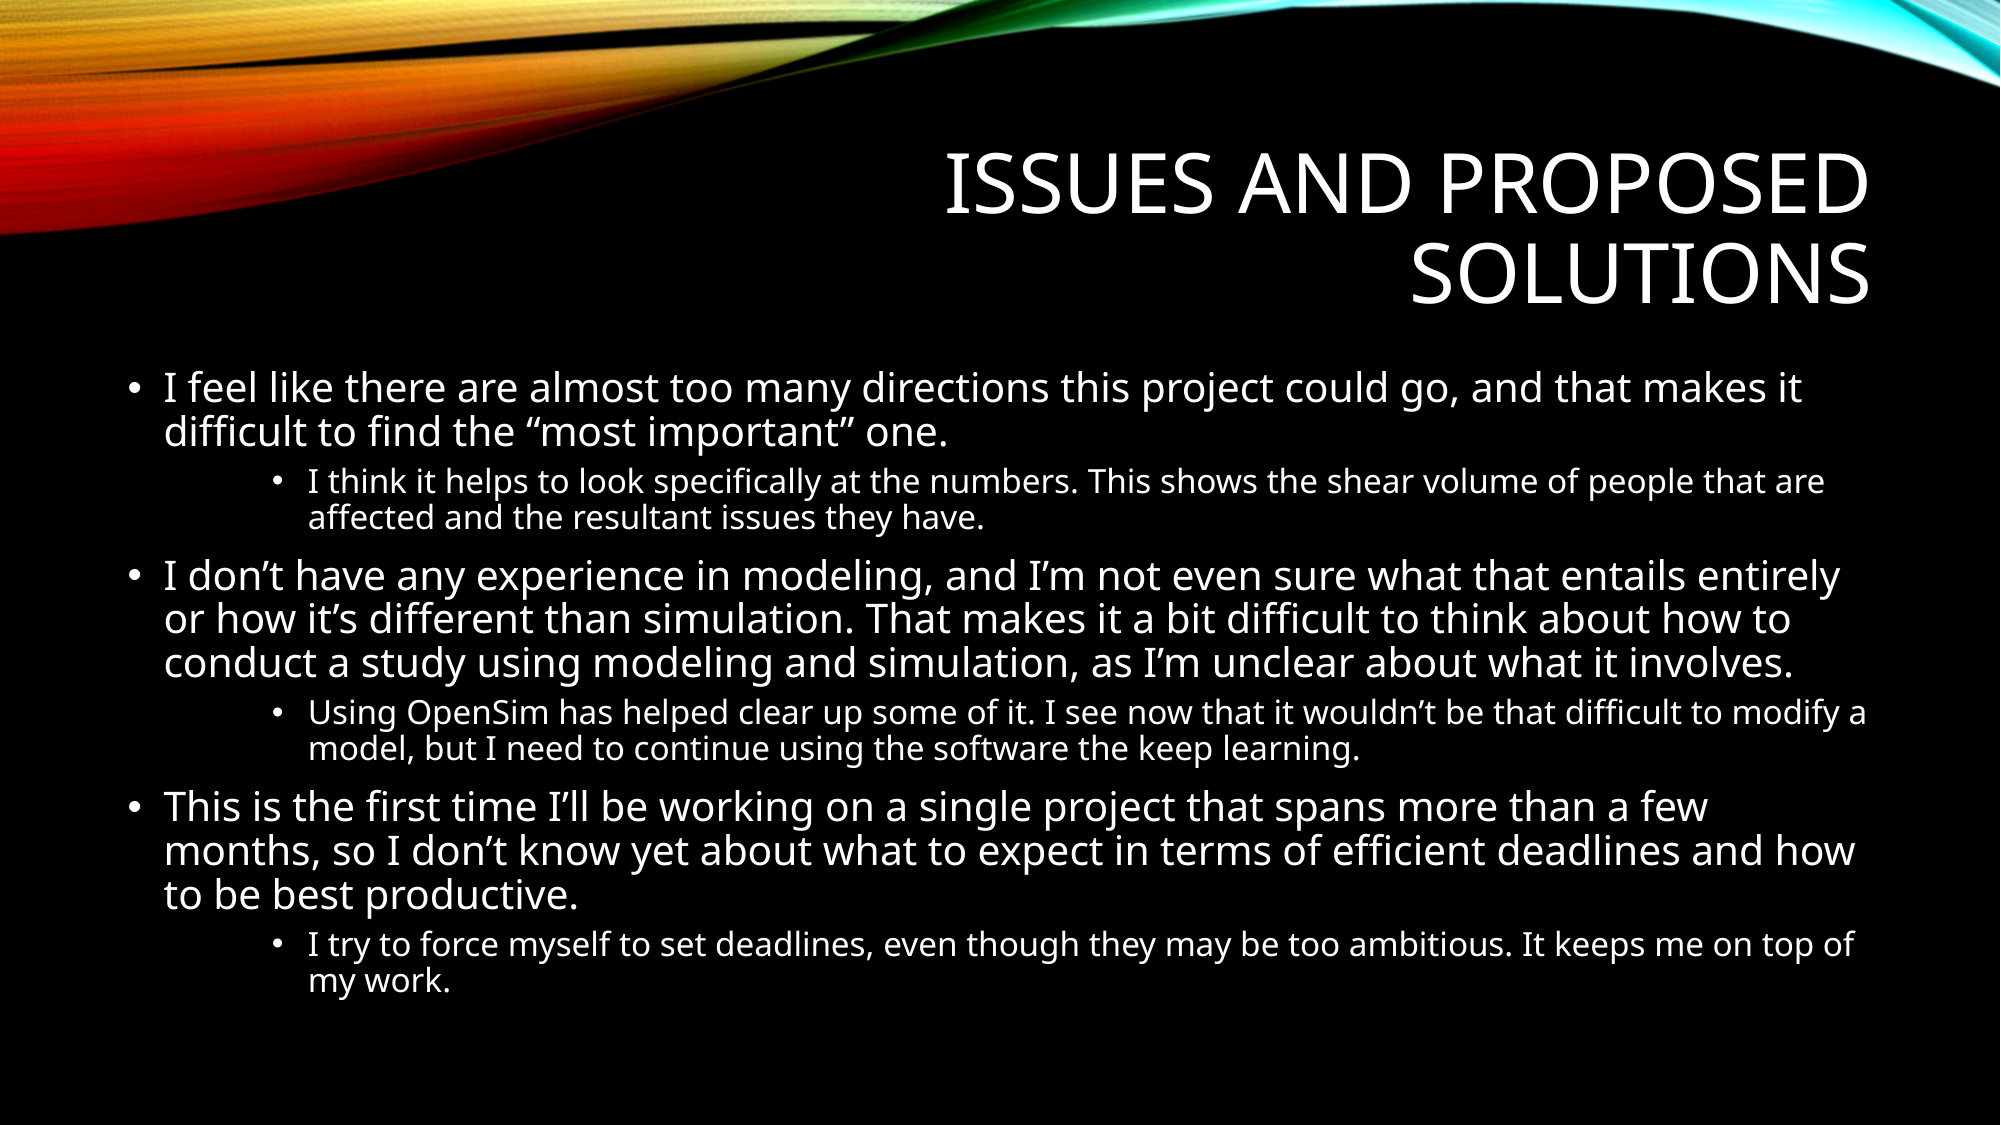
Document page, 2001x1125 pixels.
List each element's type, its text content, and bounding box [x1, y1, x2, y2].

list I feel like there are almost too many directions this project could go, and that makes it difficult to find the “most important” one. I think it helps to look specifically at the numbers. This shows the shear volume of people that are affected and the resultant issues they have. I don’t have any experience in modeling, and I’m not even sure what that entails entirely or how it’s different than simulation. That makes it a bit difficult to think about how to conduct a study using modeling and simulation, as I’m unclear about what it involves. Using OpenSim has helped clear up some of it. I see now that it wouldn’t be that difficult to modify a model, but I need to continue using the software the keep learning. This is the first time I’ll be working on a single project that spans more than a few months, so I don’t know yet about what to expect in terms of efficient deadlines and how to be best productive. I try to force myself to set deadlines, even though they may be too ambitious. It keeps me on top of my work. [112, 360, 1888, 1021]
picture [0, 0, 2000, 237]
title Issues and proposed solutions [474, 125, 1888, 338]
